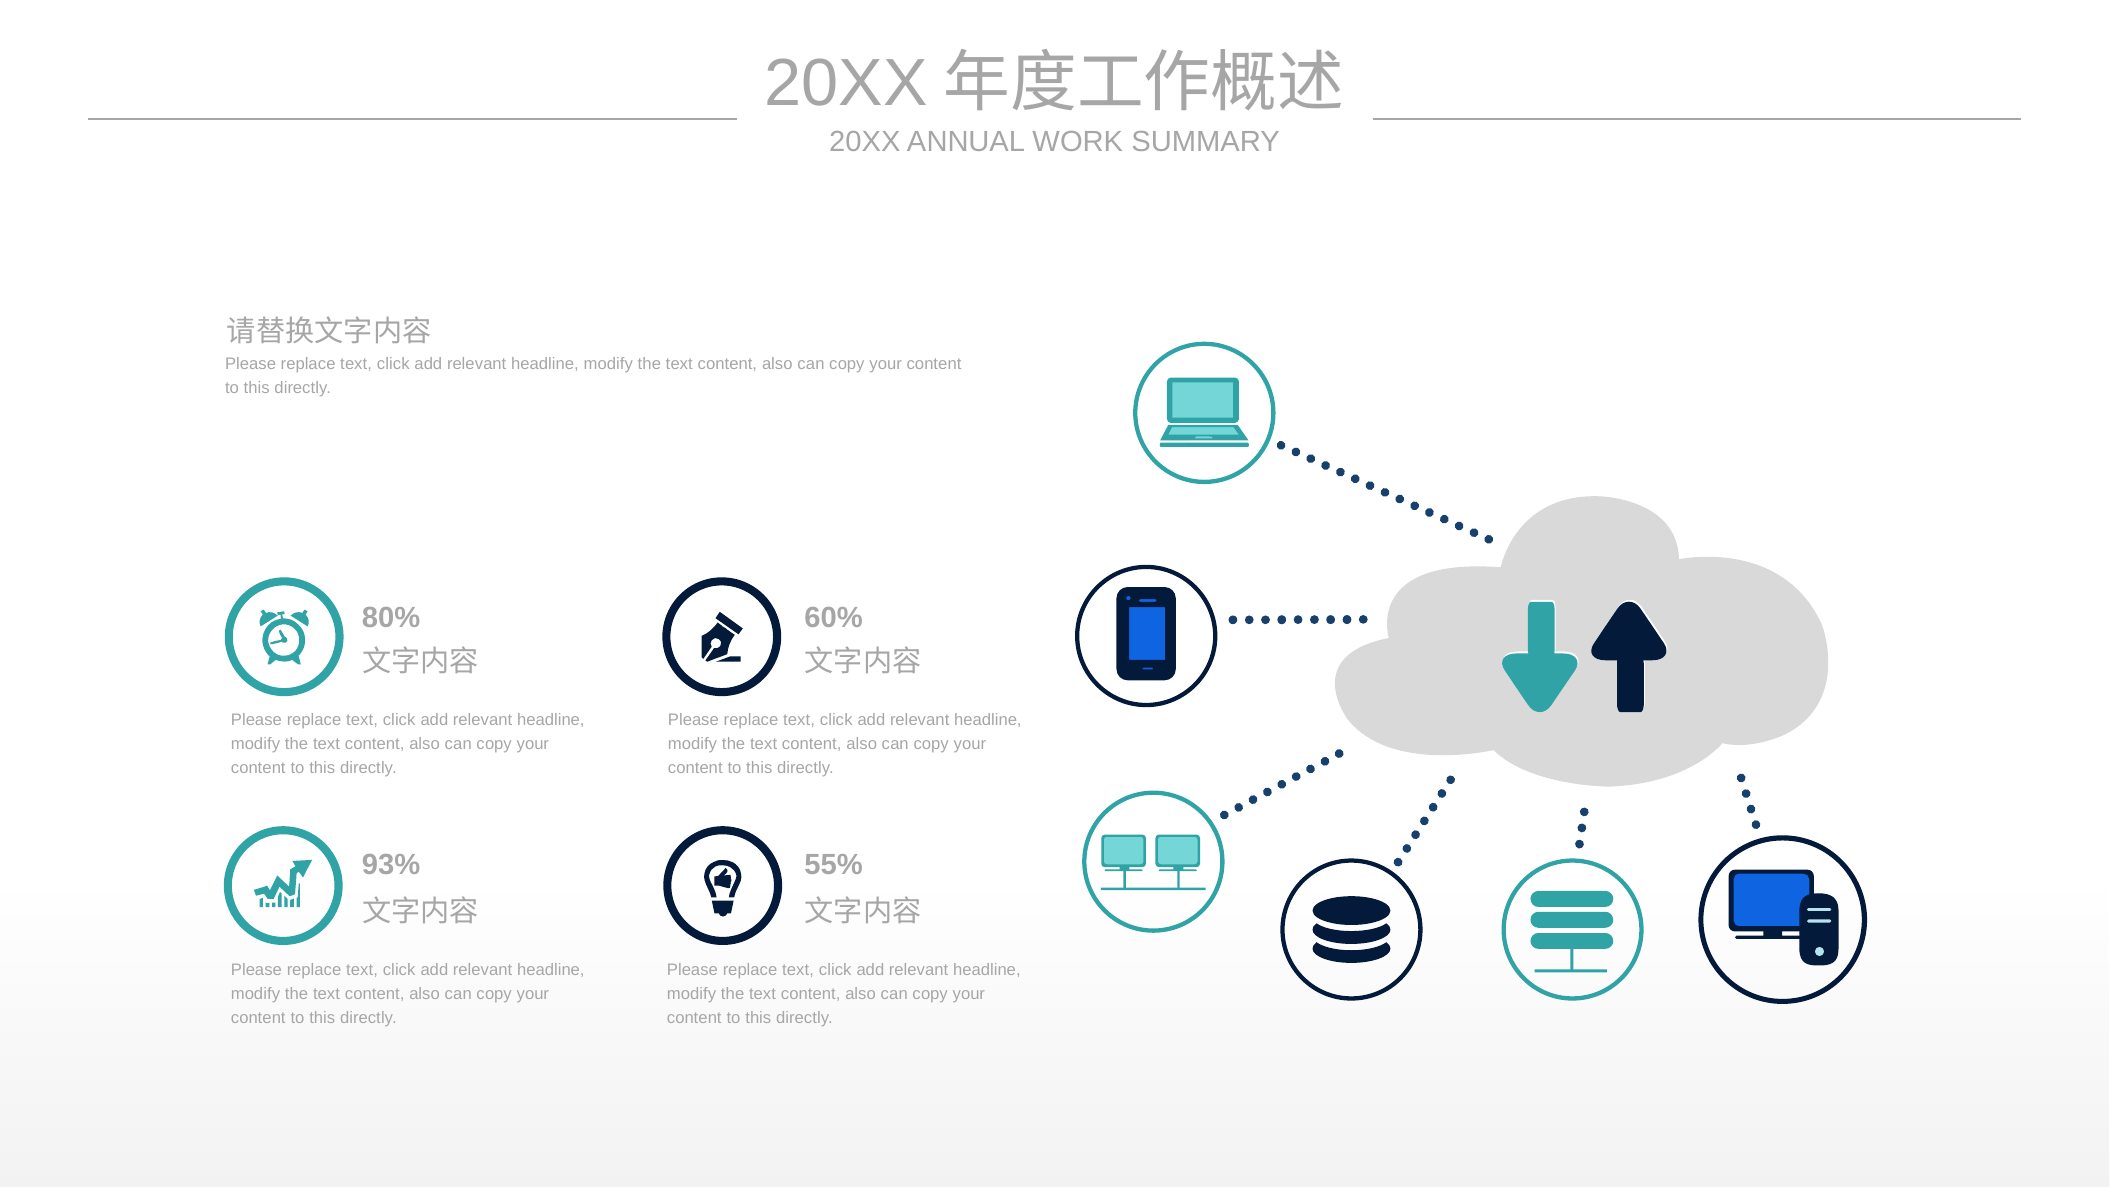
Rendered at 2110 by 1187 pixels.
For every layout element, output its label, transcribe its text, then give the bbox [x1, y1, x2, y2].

text_box 文字内容 [347, 878, 494, 935]
text_box 请替换文字内容 [212, 298, 447, 341]
text_box [661, 576, 783, 697]
text_box Please replace text, click add relevant headline, modify the text content, also can copy your content to this directly. [216, 947, 610, 1035]
text_box 文字内容 [789, 627, 937, 685]
text_box [284, 895, 288, 908]
text_box Please replace text, click add relevant headline, modify the text content, also can copy your content to this directly. [216, 697, 610, 785]
text_box 60% [789, 583, 878, 641]
text_box [711, 900, 734, 917]
text_box [222, 825, 344, 947]
text_box Please replace text, click add relevant headline, modify the text content, also can copy your content to this directly. [210, 341, 989, 405]
text_box [290, 898, 294, 908]
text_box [1075, 341, 1868, 1004]
text_box [223, 576, 345, 697]
text_box 20XX年度工作概述 [730, 38, 1379, 119]
text_box [290, 609, 309, 627]
text_box [253, 859, 313, 899]
text_box [296, 883, 300, 908]
text_box 20XX ANNUAL WORK SUMMARY [824, 122, 1285, 158]
text_box 80% [347, 583, 436, 641]
text_box 文字内容 [347, 627, 494, 685]
text_box [259, 897, 263, 908]
text_box [662, 825, 784, 947]
text_box [277, 892, 282, 908]
text_box Please replace text, click add relevant headline, modify the text content, also can copy your content to this directly. [653, 697, 1047, 785]
text_box [704, 860, 742, 898]
text_box Please replace text, click add relevant headline, modify the text content, also can copy your content to this directly. [652, 947, 1046, 1035]
text_box [701, 611, 743, 662]
text_box 55% [789, 831, 878, 888]
text_box 文字内容 [789, 878, 937, 935]
text_box 93% [347, 831, 436, 888]
text_box [259, 609, 306, 665]
